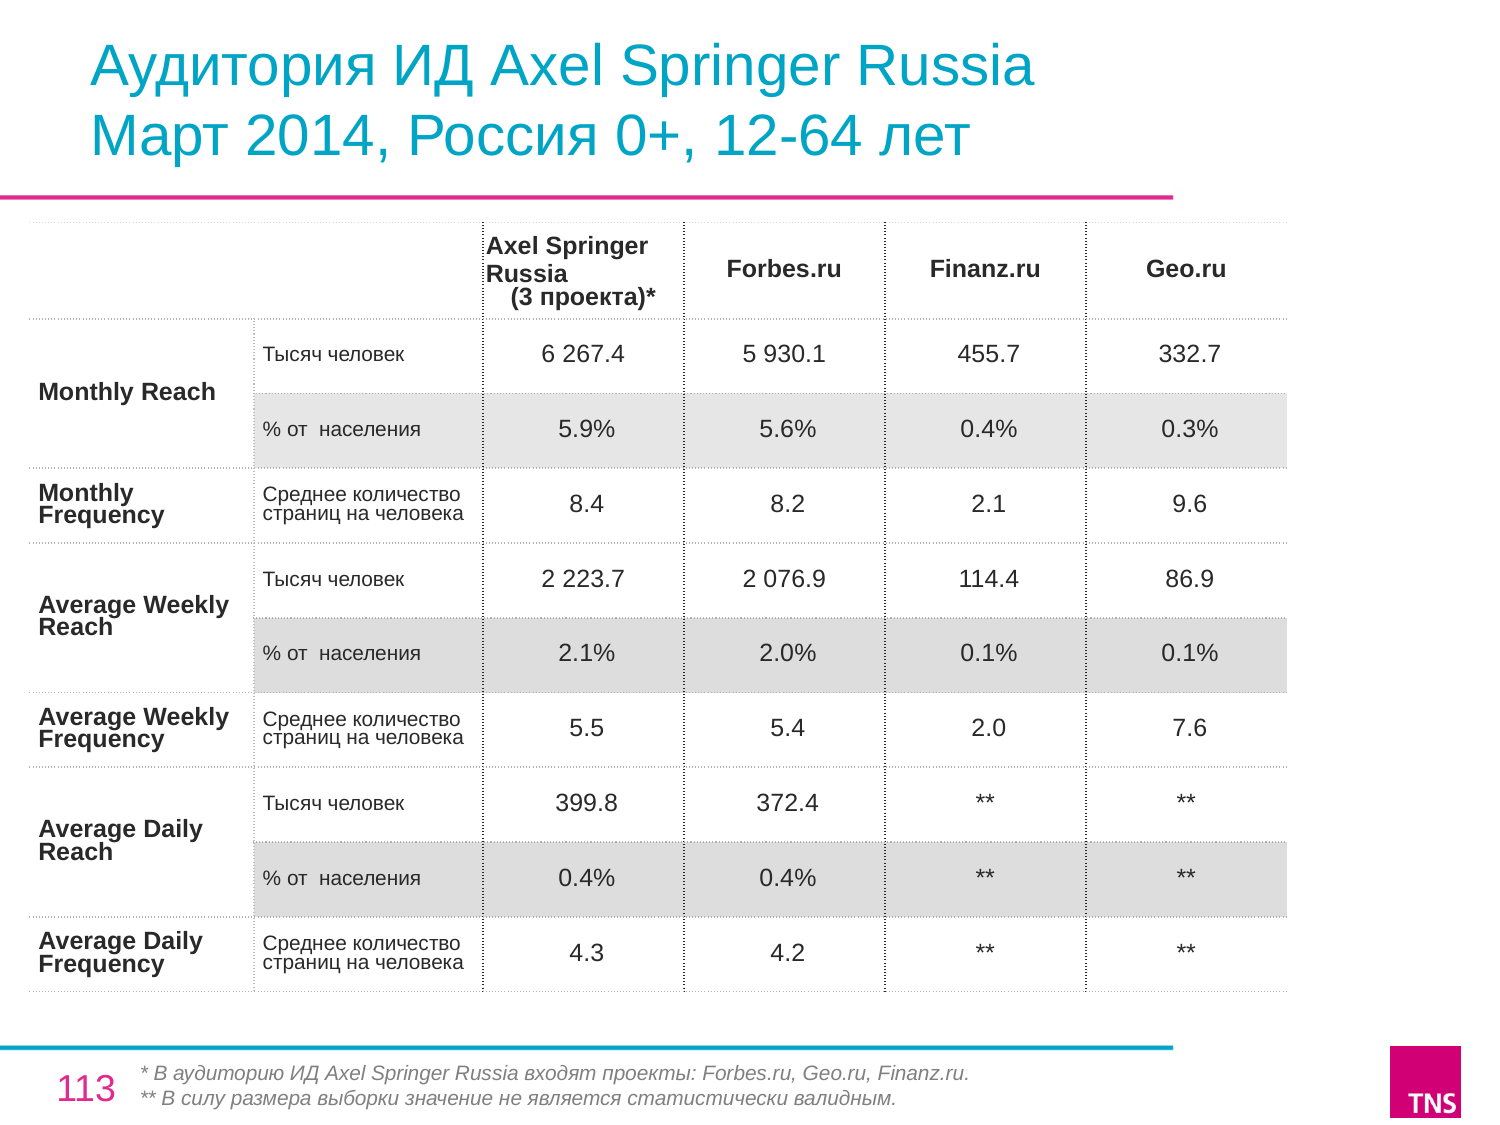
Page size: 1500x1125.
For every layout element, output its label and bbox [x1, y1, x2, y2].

slide_number [40, 1055, 392, 1125]
picture [0, 0, 1500, 1125]
table_header [29, 223, 1287, 319]
text_box [124, 1052, 1463, 1117]
title [74, 8, 1476, 187]
table_cell [29, 319, 1287, 992]
